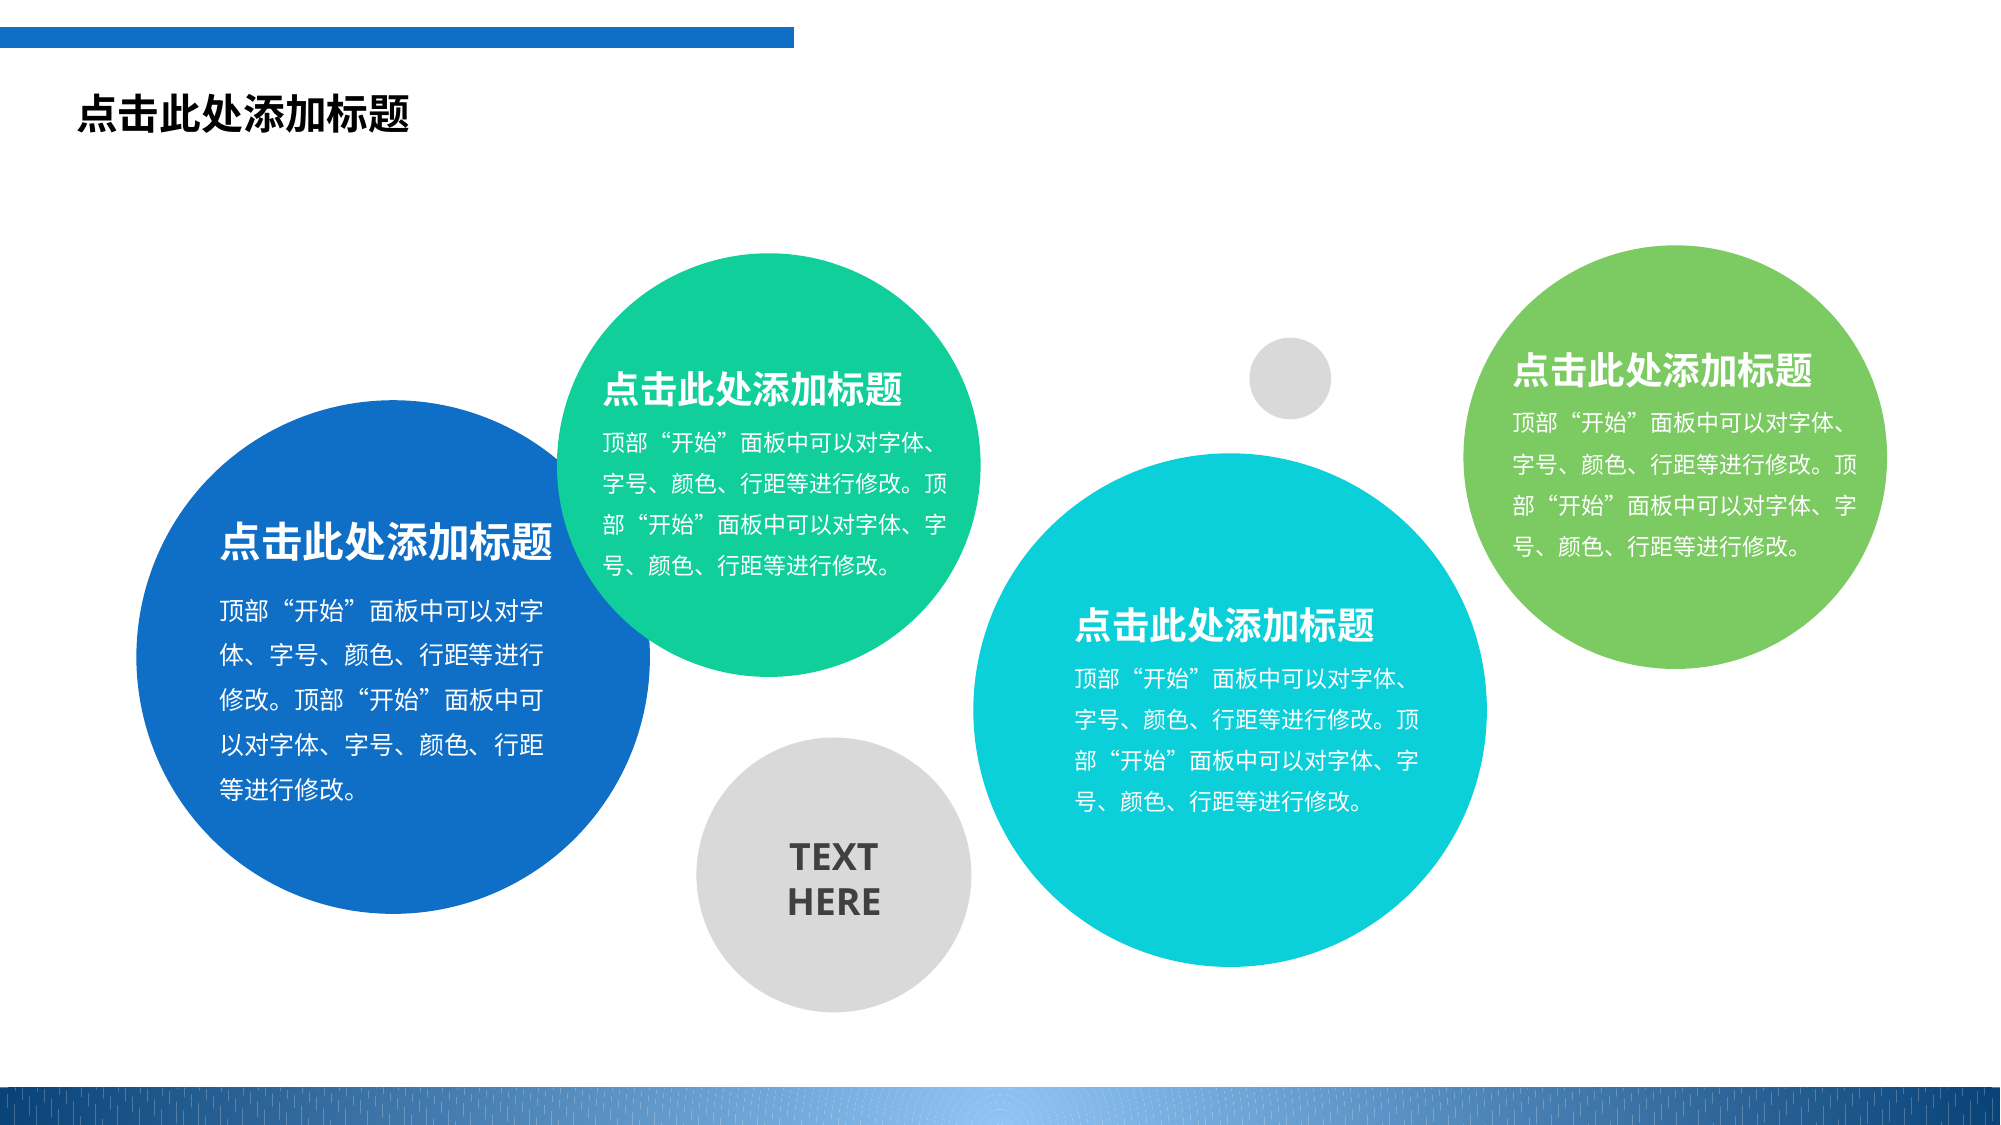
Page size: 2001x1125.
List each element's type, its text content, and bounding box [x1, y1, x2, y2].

text_box [1499, 245, 1852, 339]
text_box 点击此处添加标题 [588, 358, 967, 419]
text_box [1463, 342, 1856, 669]
text_box 顶部“开始”面板中可以对字体、字号、颜色、行距等进行修改。顶部“开始”面板中可以对字体、字号、颜色、行距等进行修改。 [204, 573, 584, 812]
text_box [1877, 392, 1888, 522]
text_box 点击此处添加标题 [204, 508, 584, 573]
text_box 点击此处添加标题 [1497, 339, 1877, 400]
text_box 顶部“开始”面板中可以对字体、字号、颜色、行距等进行修改。顶部“开始”面板中可以对字体、字号、颜色、行距等进行修改。 [1060, 655, 1439, 823]
text_box [973, 453, 1487, 967]
text_box 点击此处添加标题 [1060, 594, 1439, 655]
text_box [136, 400, 650, 914]
text_box [1248, 336, 1333, 421]
list 点击此处添加标题 [60, 72, 795, 161]
text_box 顶部“开始”面板中可以对字体、字号、颜色、行距等进行修改。顶部“开始”面板中可以对字体、字号、颜色、行距等进行修改。 [1497, 400, 1877, 568]
text_box [556, 253, 952, 576]
text_box [967, 390, 981, 540]
text_box [595, 587, 943, 677]
text_box 顶部“开始”面板中可以对字体、字号、颜色、行距等进行修改。顶部“开始”面板中可以对字体、字号、颜色、行距等进行修改。 [588, 419, 967, 587]
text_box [696, 737, 972, 1013]
